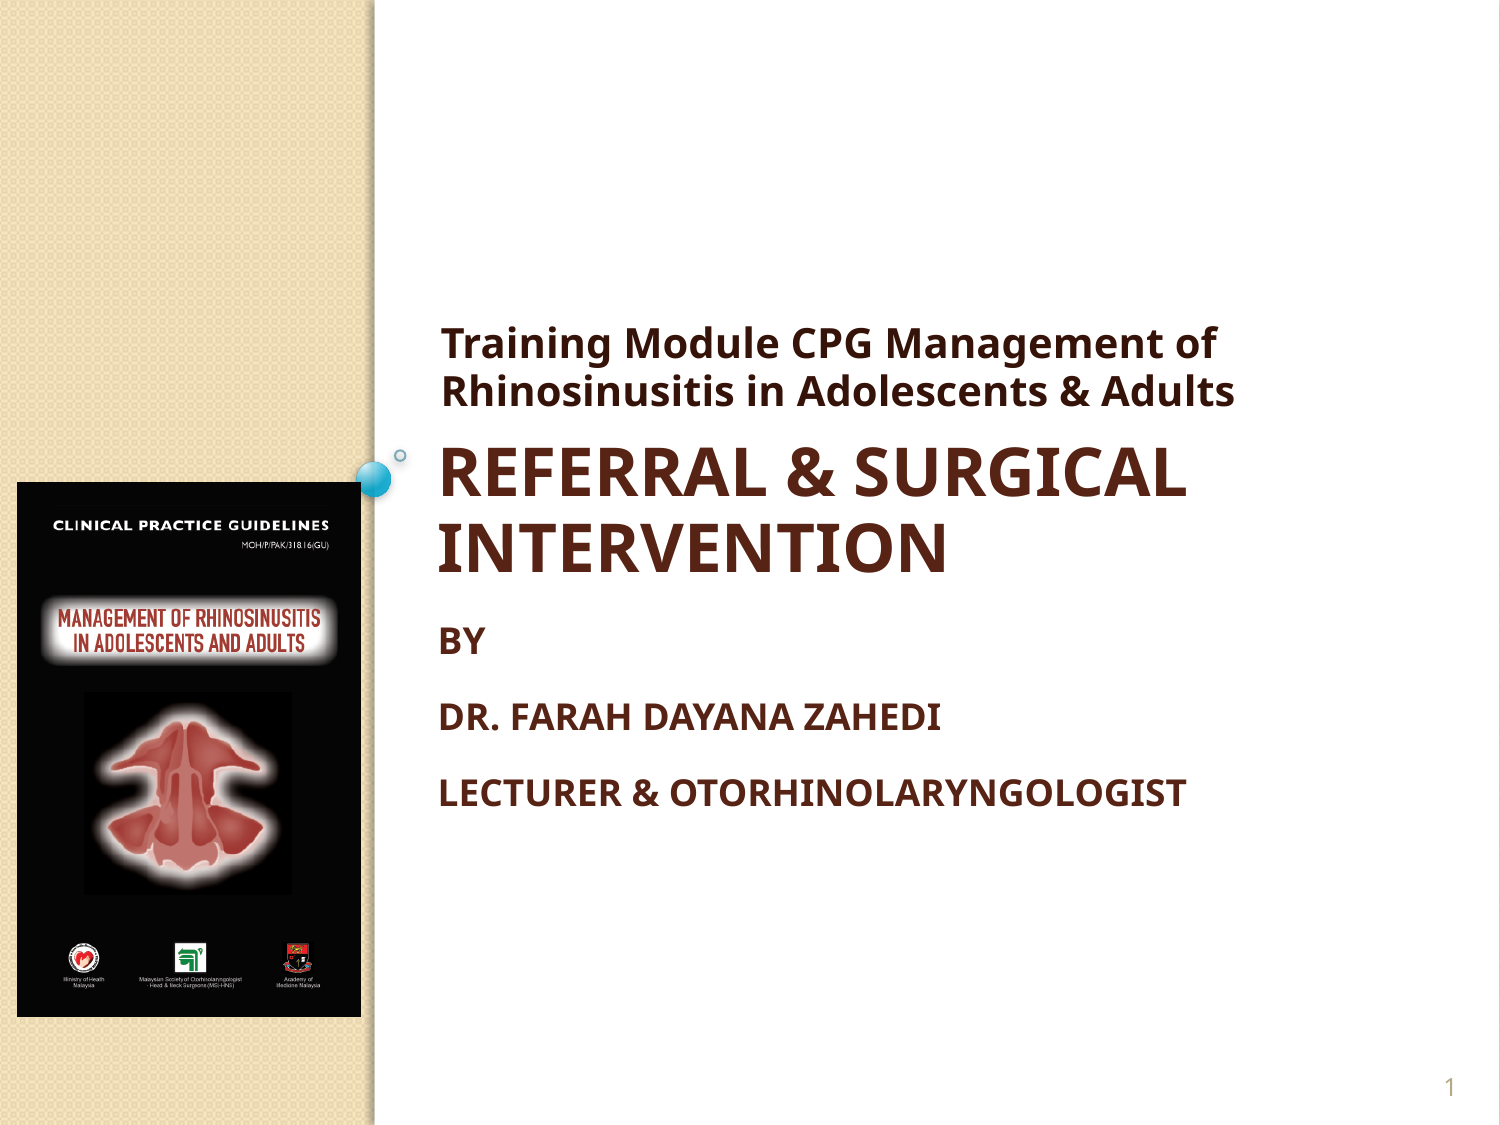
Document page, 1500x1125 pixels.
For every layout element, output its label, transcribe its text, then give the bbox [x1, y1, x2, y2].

list Training Module CPG Management of Rhinosinusitis in Adolescents & Adults [422, 174, 1473, 423]
title Referral & Surgical Intervention by Dr. Farah Dayana Zahedi LECTURER & OTORHINOLARYNGOLOGIST [422, 426, 1473, 917]
slide_number 1 [1413, 1034, 1488, 1113]
picture [367, 489, 374, 495]
picture [17, 482, 361, 1017]
